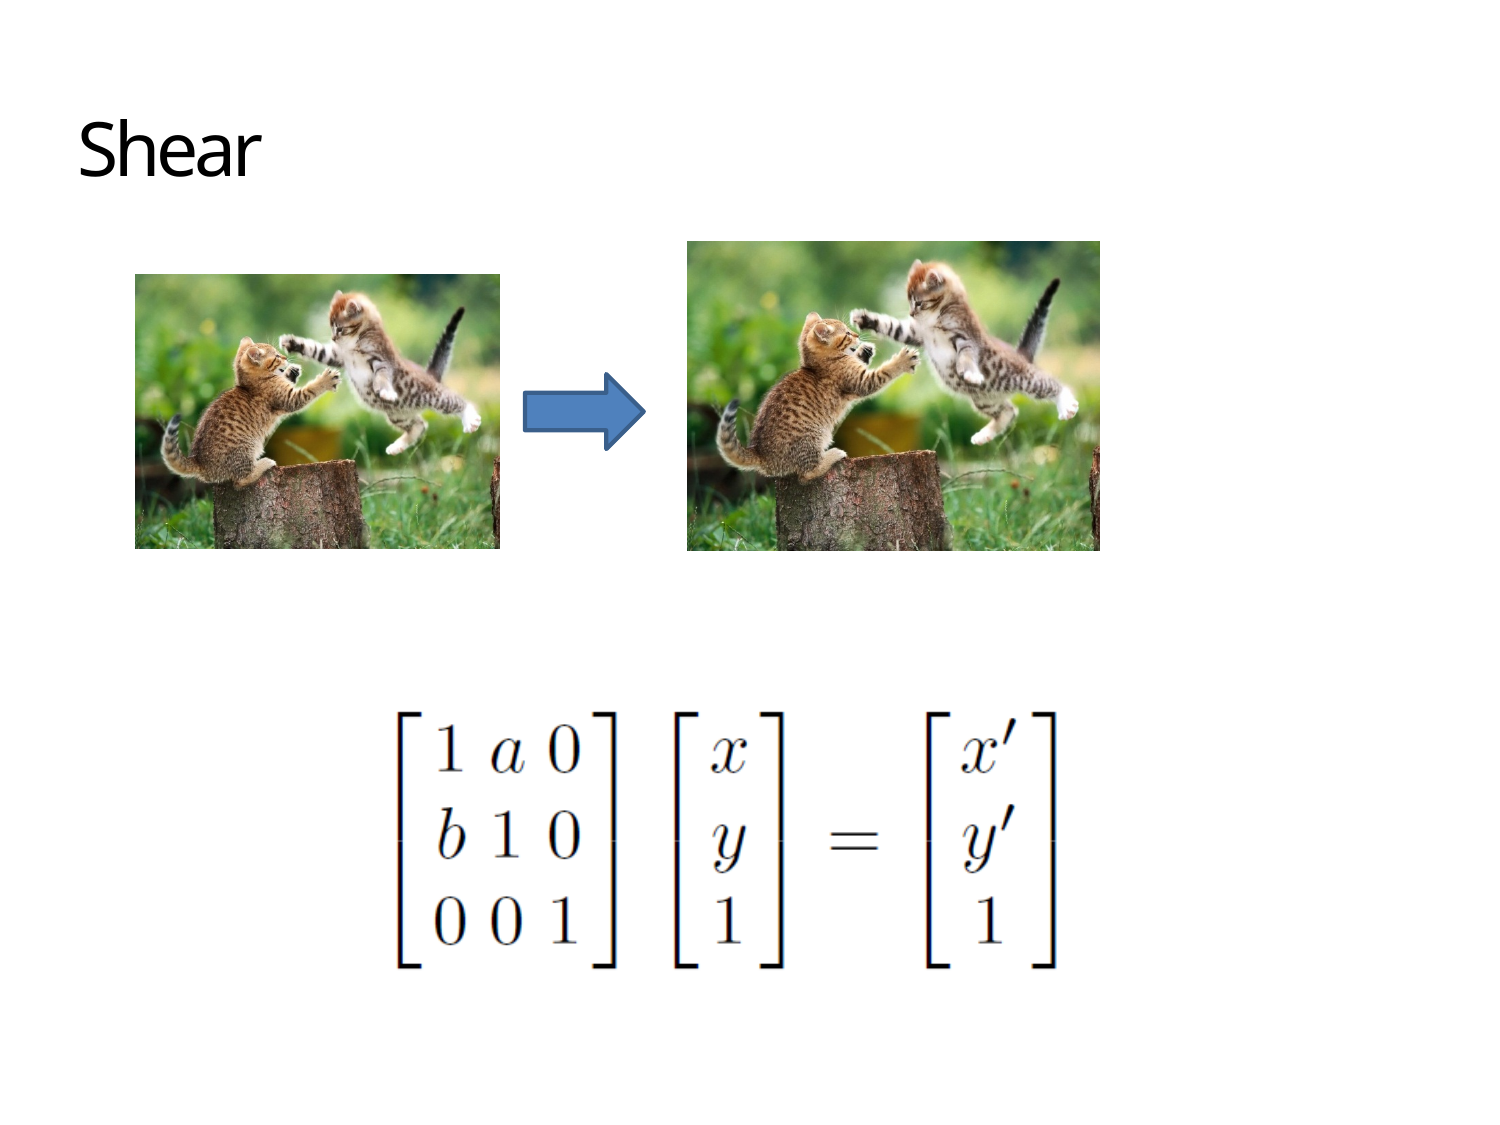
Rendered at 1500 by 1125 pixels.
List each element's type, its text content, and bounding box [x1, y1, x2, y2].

text_box [522, 372, 646, 451]
picture [391, 705, 1063, 976]
text_box Shear [62, 93, 1425, 199]
picture [687, 241, 1101, 552]
picture [135, 274, 501, 549]
